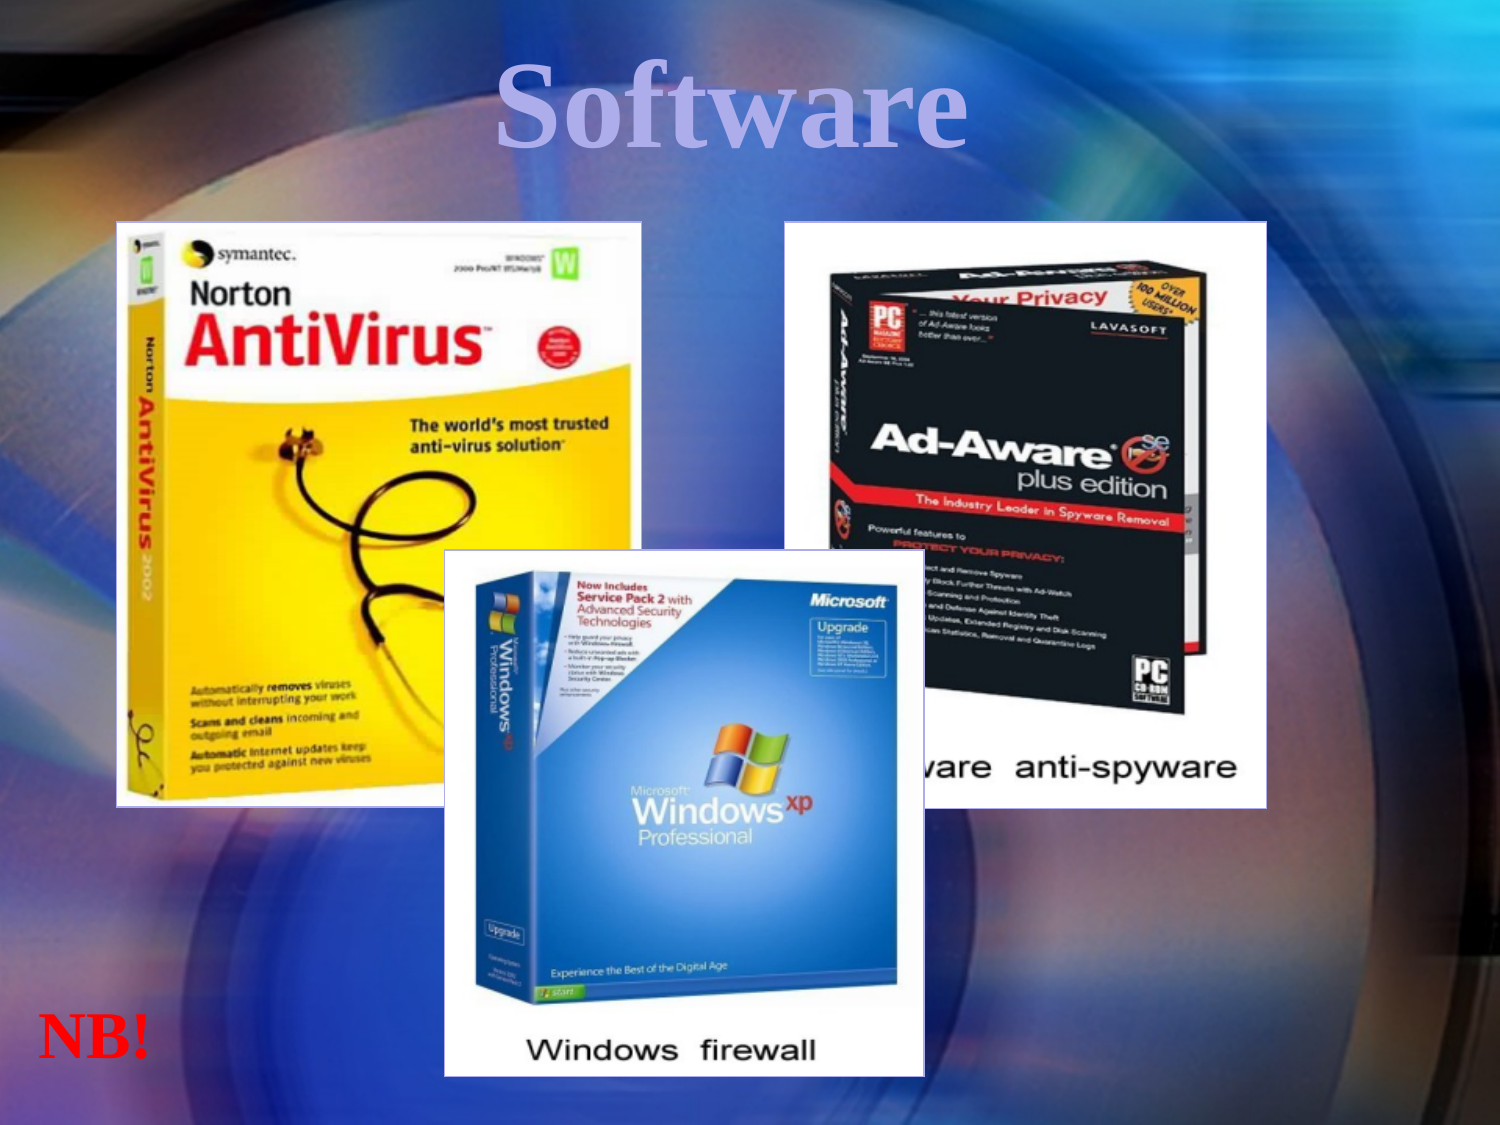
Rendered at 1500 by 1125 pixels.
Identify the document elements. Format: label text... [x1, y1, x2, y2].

picture [0, 0, 1500, 1125]
text_box NB! [23, 984, 211, 1079]
title Software [93, 58, 1369, 247]
